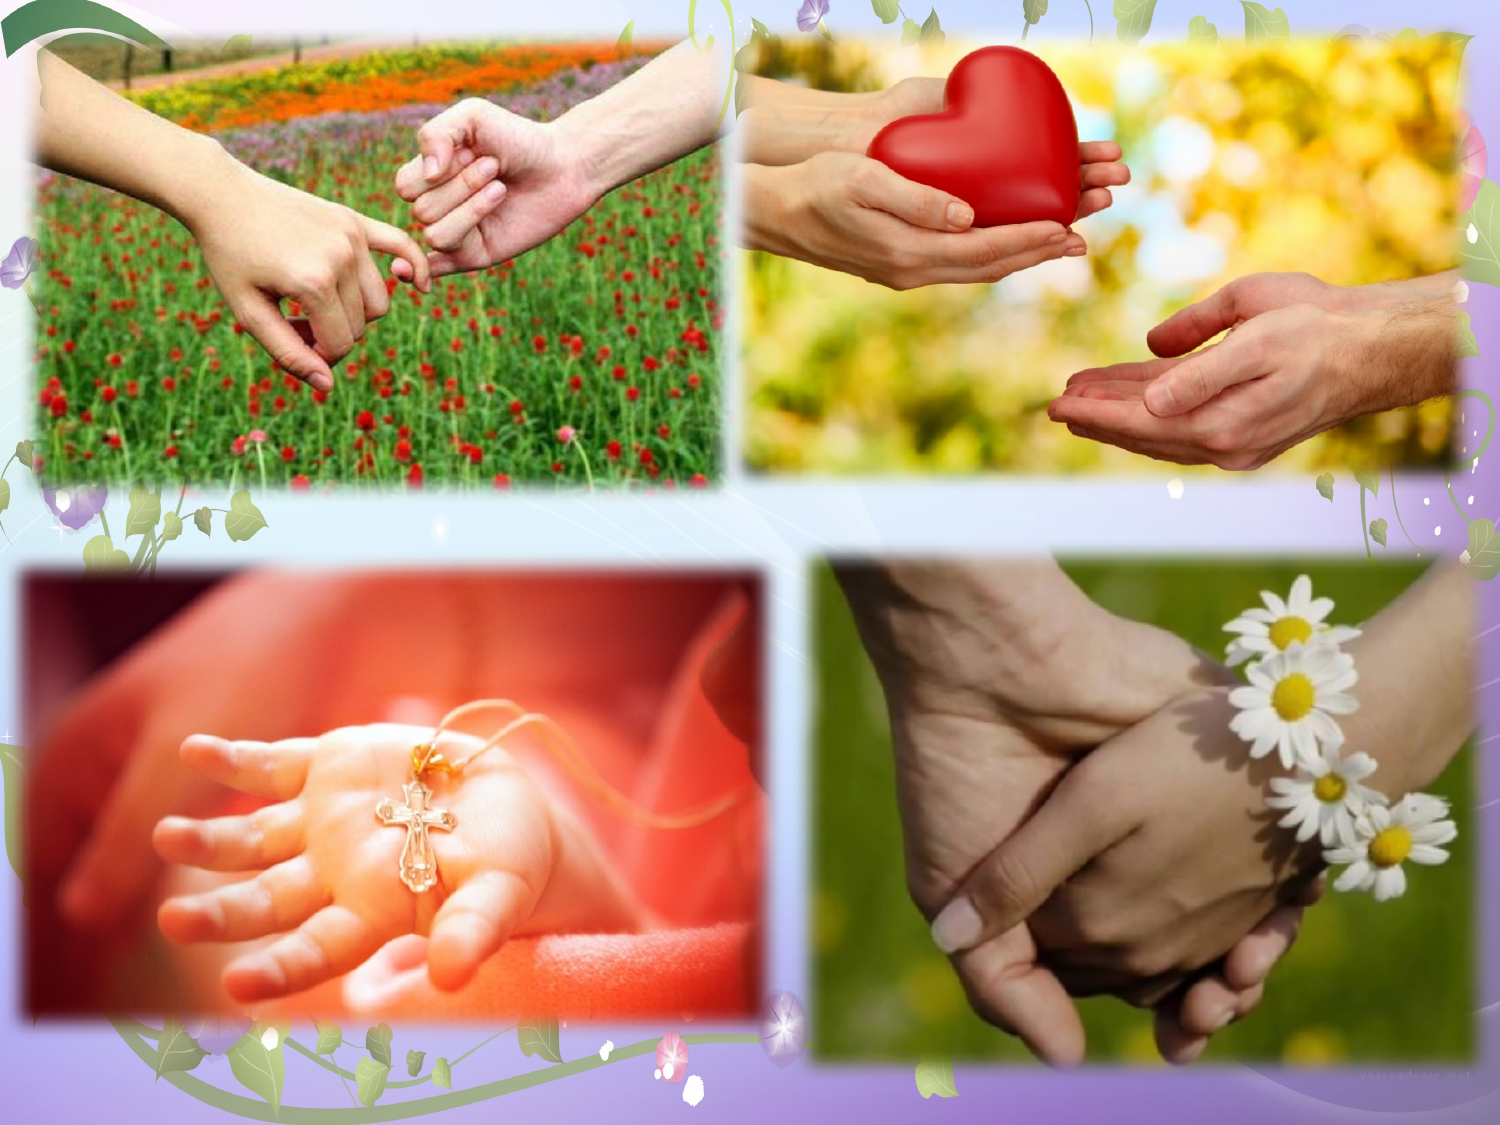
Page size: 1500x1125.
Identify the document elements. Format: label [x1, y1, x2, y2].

list [726, 18, 1478, 492]
picture [791, 538, 1495, 1083]
picture [1, 550, 784, 1041]
list [17, 24, 739, 504]
